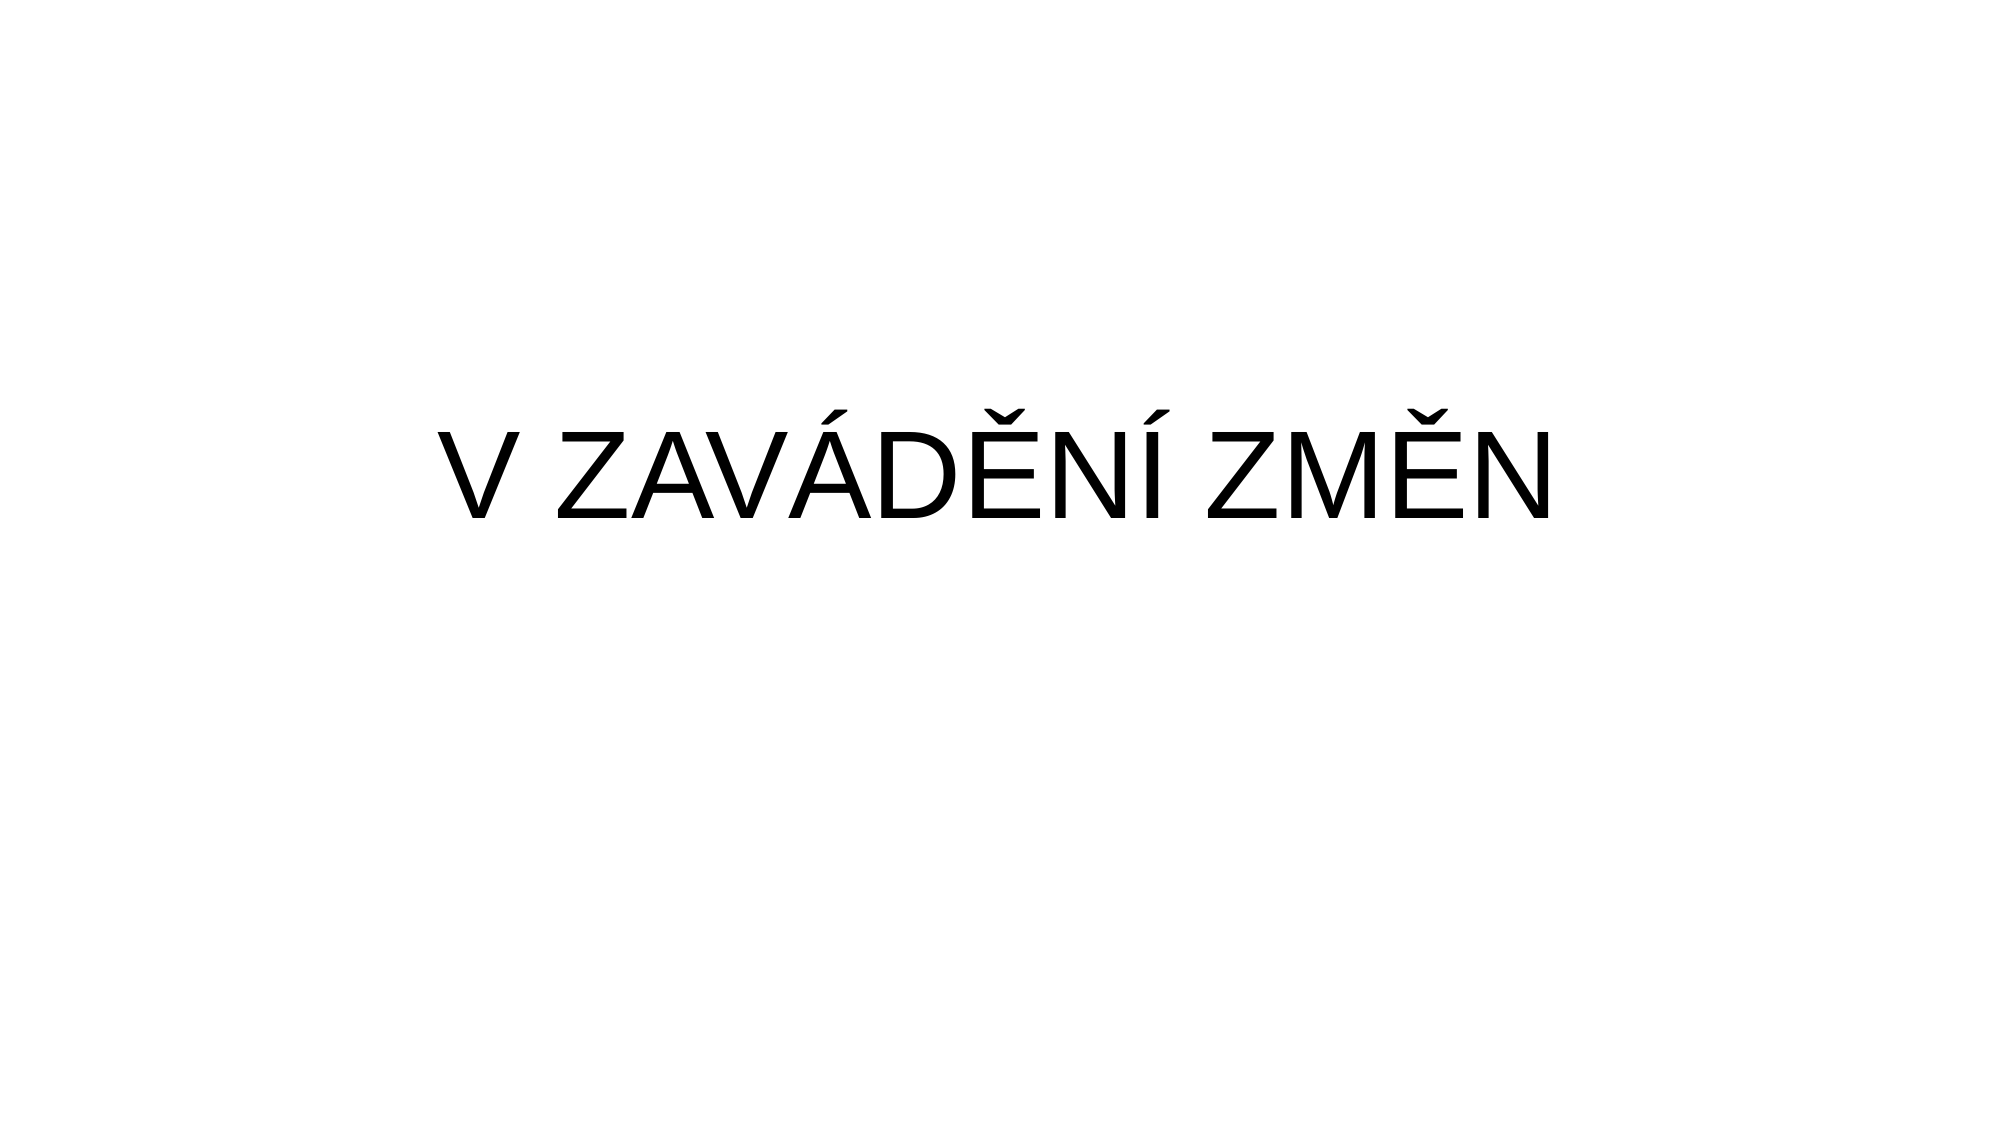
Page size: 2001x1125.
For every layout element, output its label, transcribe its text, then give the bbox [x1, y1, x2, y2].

text_box V ZAVÁDĚNÍ ZMĚN JSME PRO POSTUPNOST [414, 385, 1582, 851]
